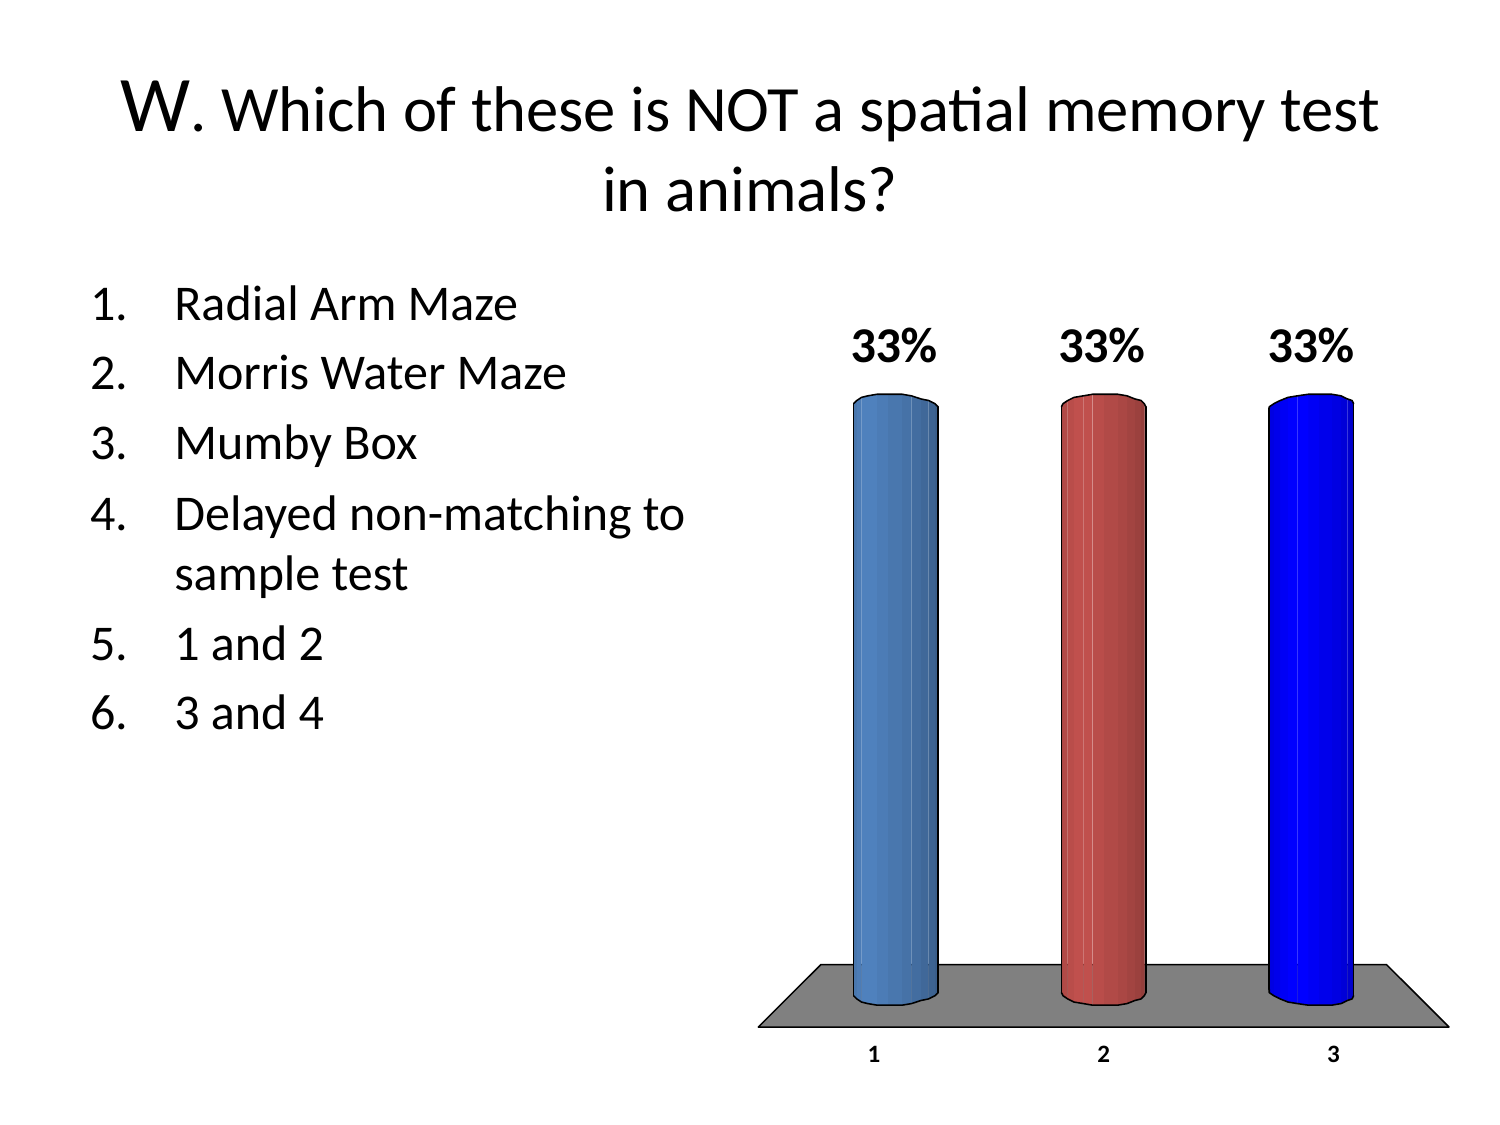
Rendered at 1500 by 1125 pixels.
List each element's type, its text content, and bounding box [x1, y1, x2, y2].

list Radial Arm Maze Morris Water Maze Mumby Box Delayed non-matching to sample test 1 and 2 3 and 4 [75, 262, 750, 1005]
title W. Which of these is NOT a spatial memory test in animals? [75, 45, 1425, 233]
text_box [739, 270, 1490, 1115]
